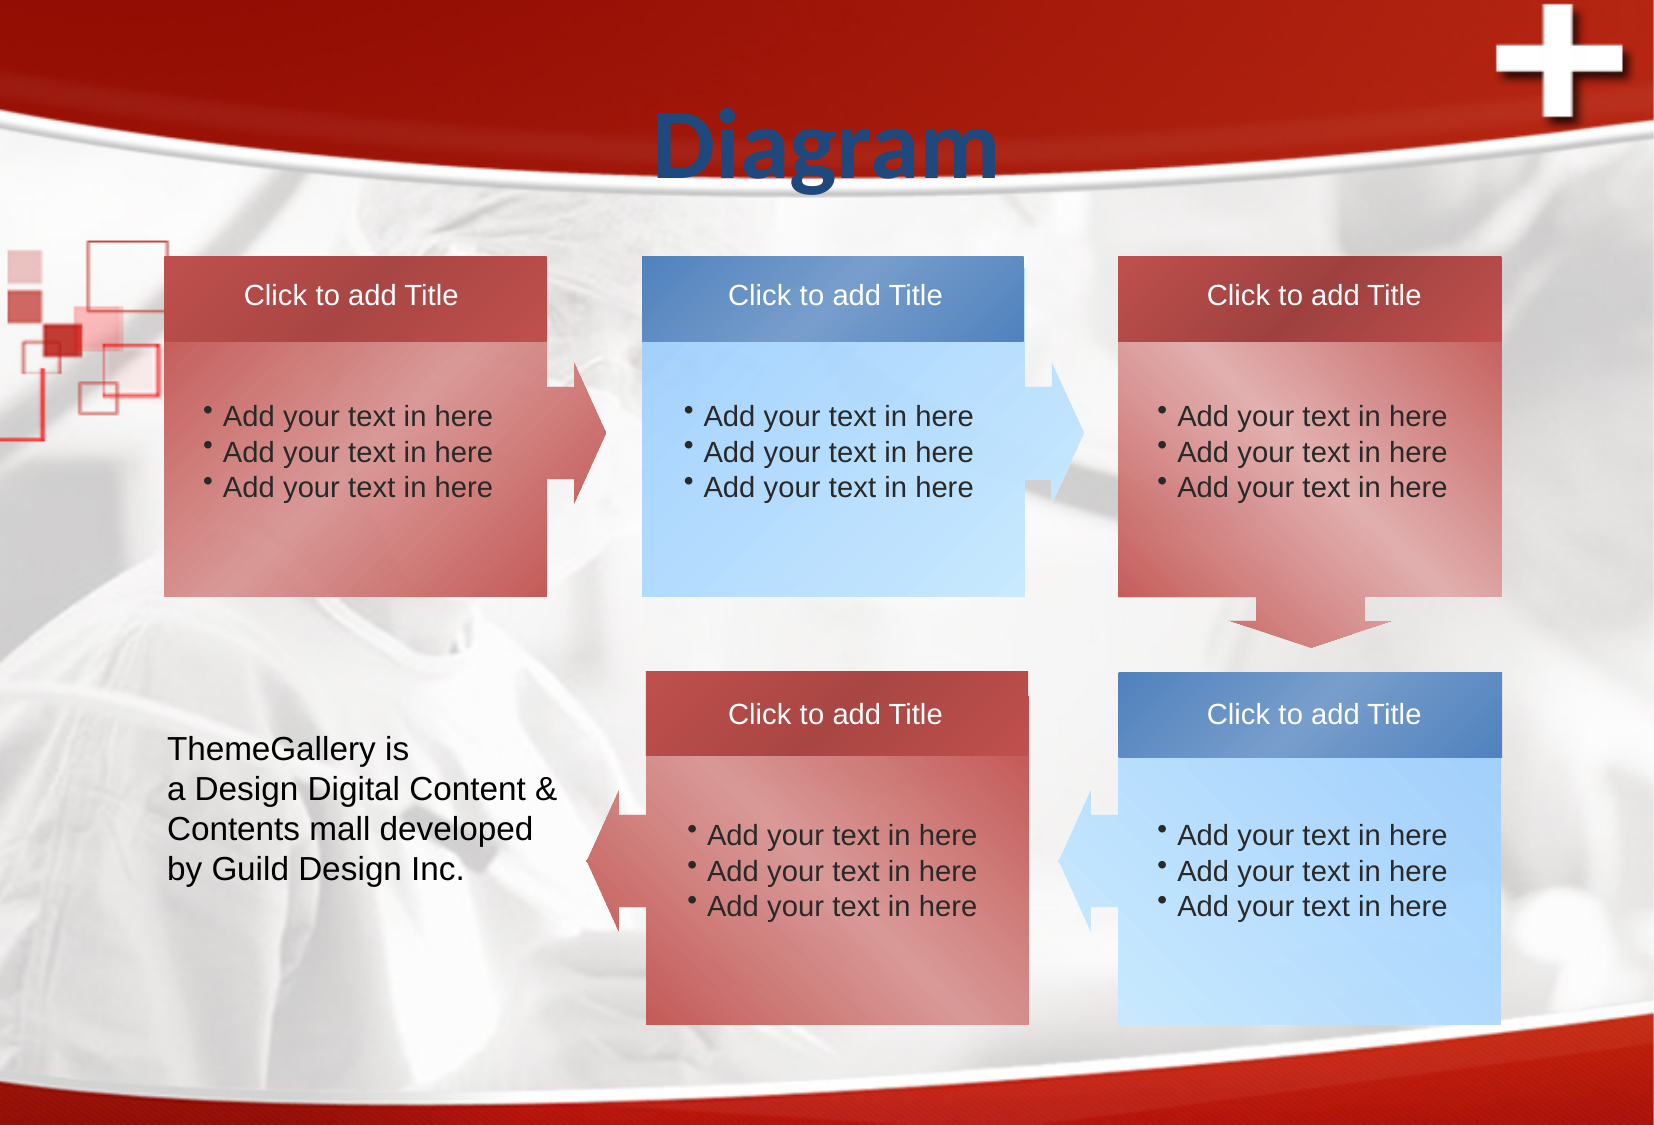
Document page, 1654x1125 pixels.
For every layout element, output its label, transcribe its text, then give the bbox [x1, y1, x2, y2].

text_box Add your text in here Add your text in here Add your text in here [1115, 821, 1491, 929]
text_box [642, 268, 1084, 597]
text_box [645, 671, 1029, 756]
text_box Click to add Title [1192, 688, 1437, 738]
text_box [586, 756, 1028, 1025]
text_box ThemeGallery is a Design Digital Content & Contents mall developed by Guild Design Inc. [152, 720, 573, 935]
text_box Add your text in here Add your text in here Add your text in here [1115, 402, 1491, 510]
text_box Add your text in here Add your text in here Add your text in here [645, 821, 1020, 929]
text_box [1118, 342, 1502, 648]
text_box [1118, 672, 1503, 758]
text_box Click to add Title [229, 268, 474, 319]
text_box Click to add Title [713, 268, 958, 319]
text_box [1118, 256, 1502, 342]
text_box Add your text in here Add your text in here Add your text in here [641, 402, 1017, 510]
text_box Click to add Title [1192, 268, 1437, 319]
text_box [1058, 758, 1501, 1025]
text_box [642, 256, 1024, 342]
text_box Click to add Title [713, 688, 958, 738]
text_box [164, 342, 606, 597]
title Diagram [82, 44, 1572, 233]
text_box Add your text in here Add your text in here Add your text in here [160, 402, 536, 510]
picture [0, 0, 1654, 1125]
text_box [164, 256, 547, 342]
